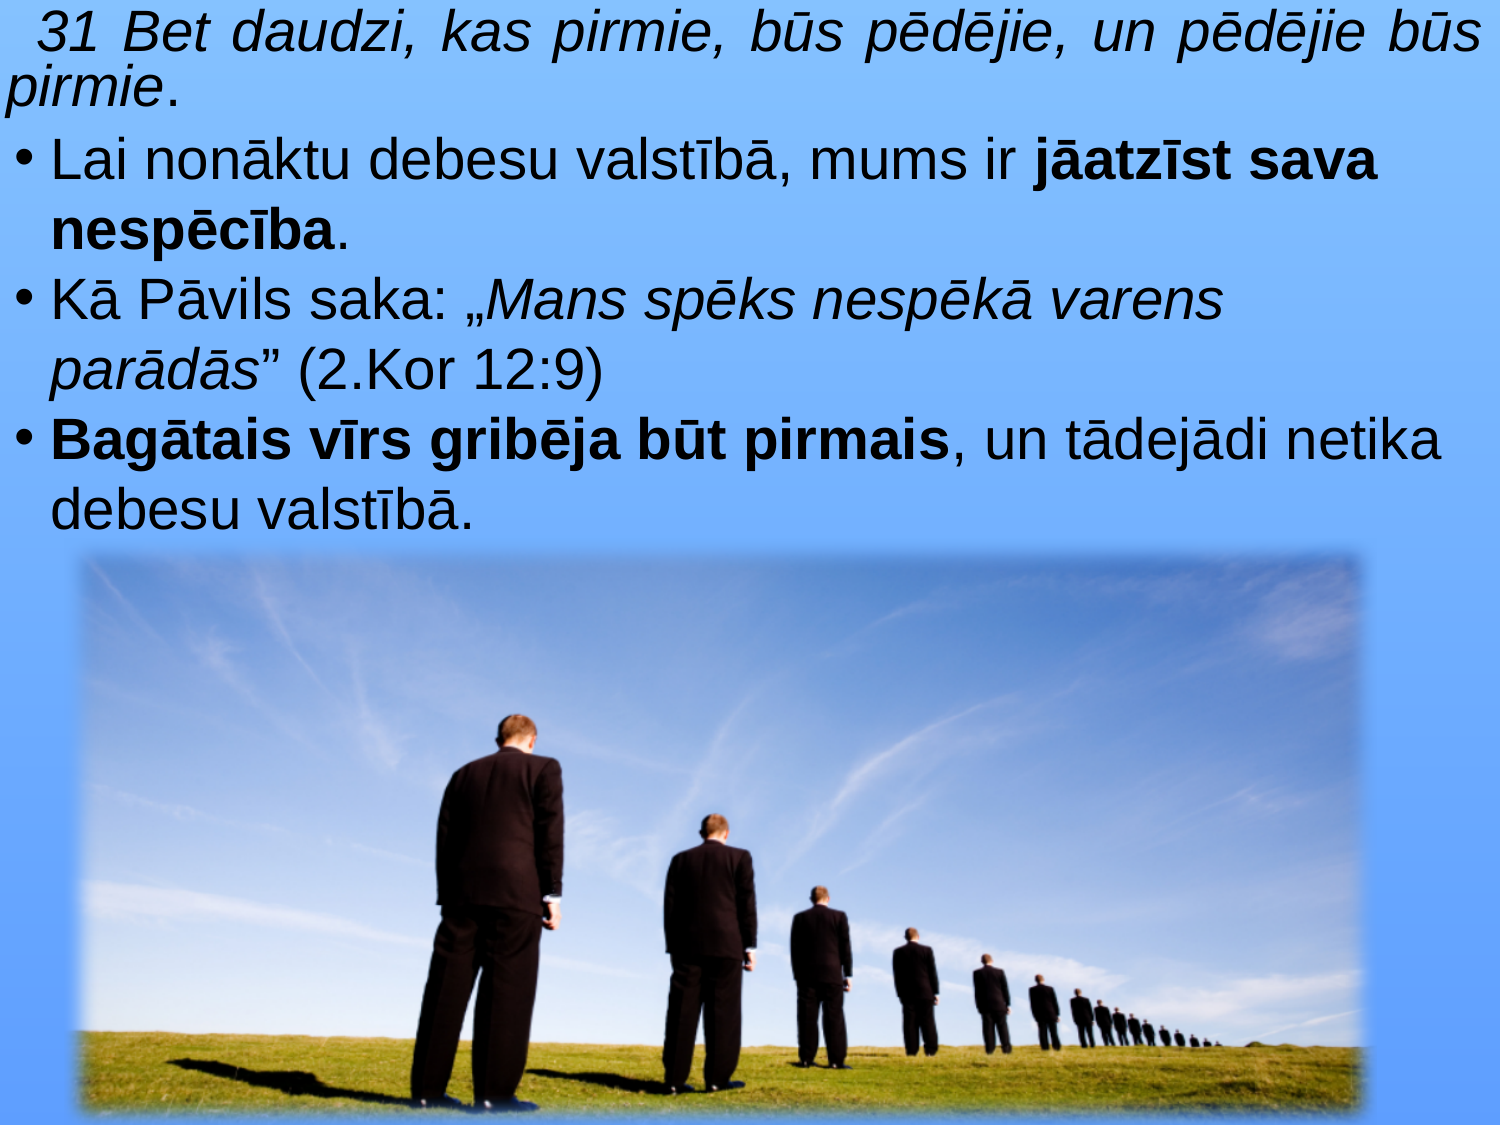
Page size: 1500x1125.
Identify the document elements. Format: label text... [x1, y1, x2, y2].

list 31 Bet daudzi, kas pirmie, būs pēdējie, un pēdējie būs pirmie. [0, 0, 1500, 197]
text_box Lai nonāktu debesu valstībā, mums ir jāatzīst sava nespēcība. Kā Pāvils saka: „Mans spēks nespēkā varens parādās” (2.Kor 12:9) Bagātais vīrs gribēja būt pirmais, un tādejādi netika debesu valstībā. [0, 113, 1459, 619]
picture [64, 538, 1377, 1125]
